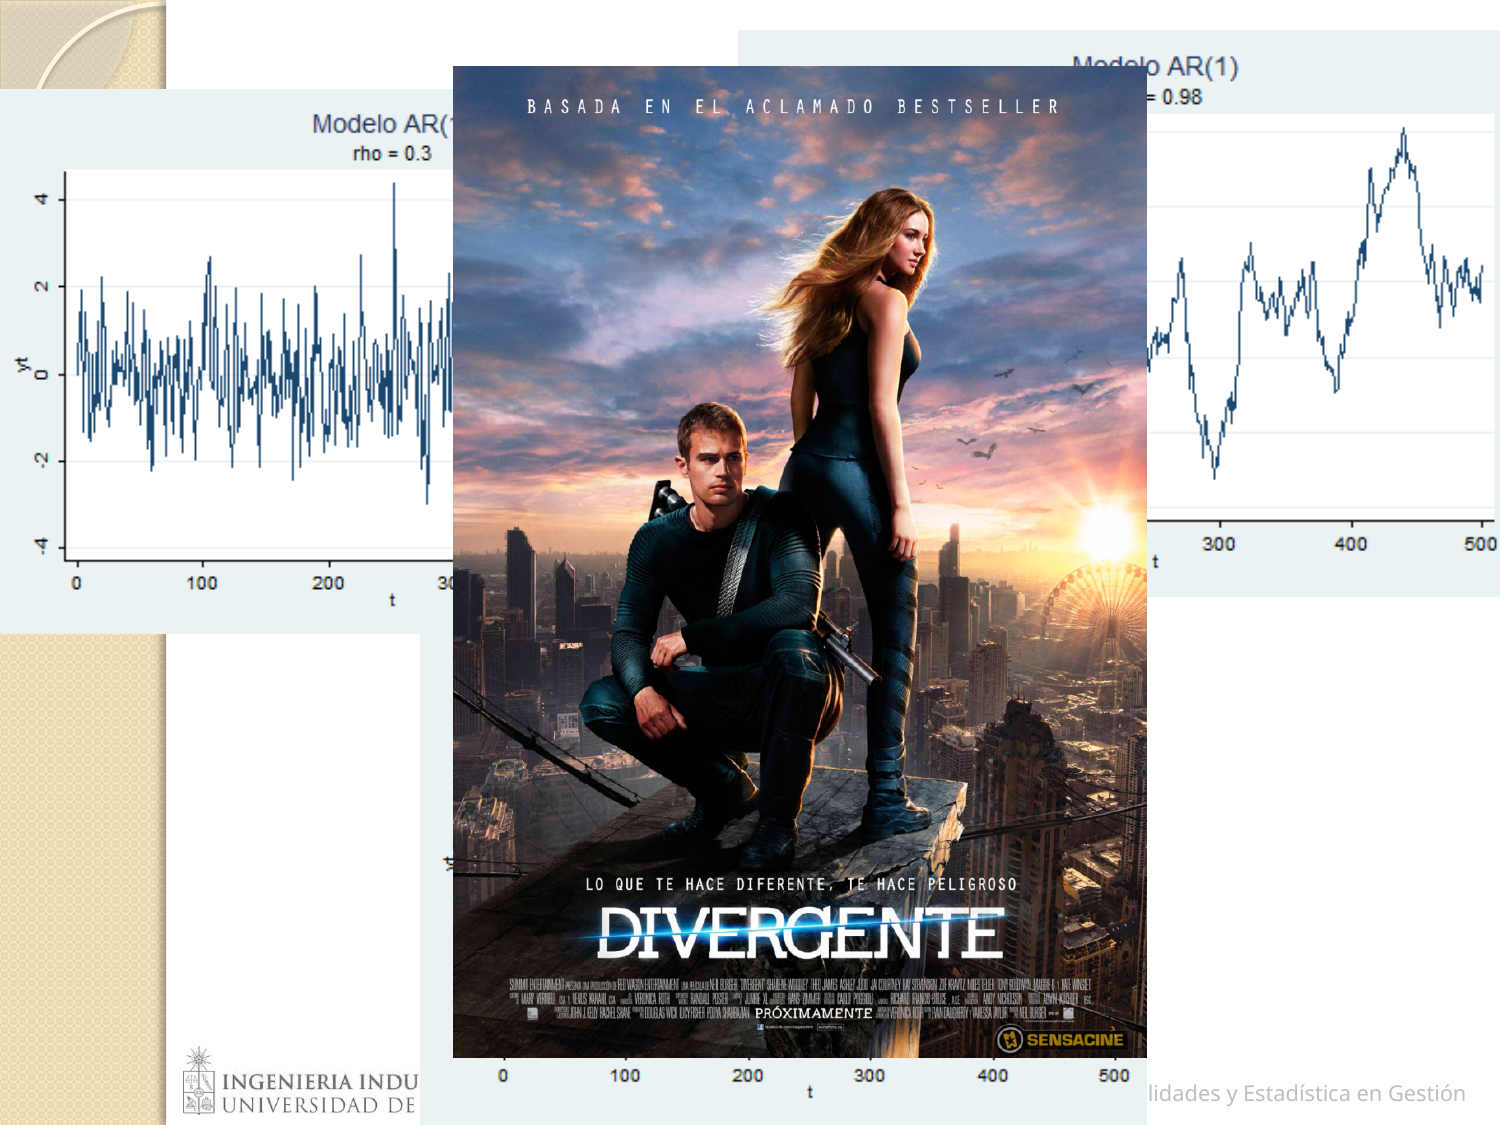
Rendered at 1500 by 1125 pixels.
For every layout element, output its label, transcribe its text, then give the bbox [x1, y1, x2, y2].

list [0, 89, 446, 634]
title Modelo AR(p) [235, 45, 731, 86]
picture [183, 30, 1500, 1125]
